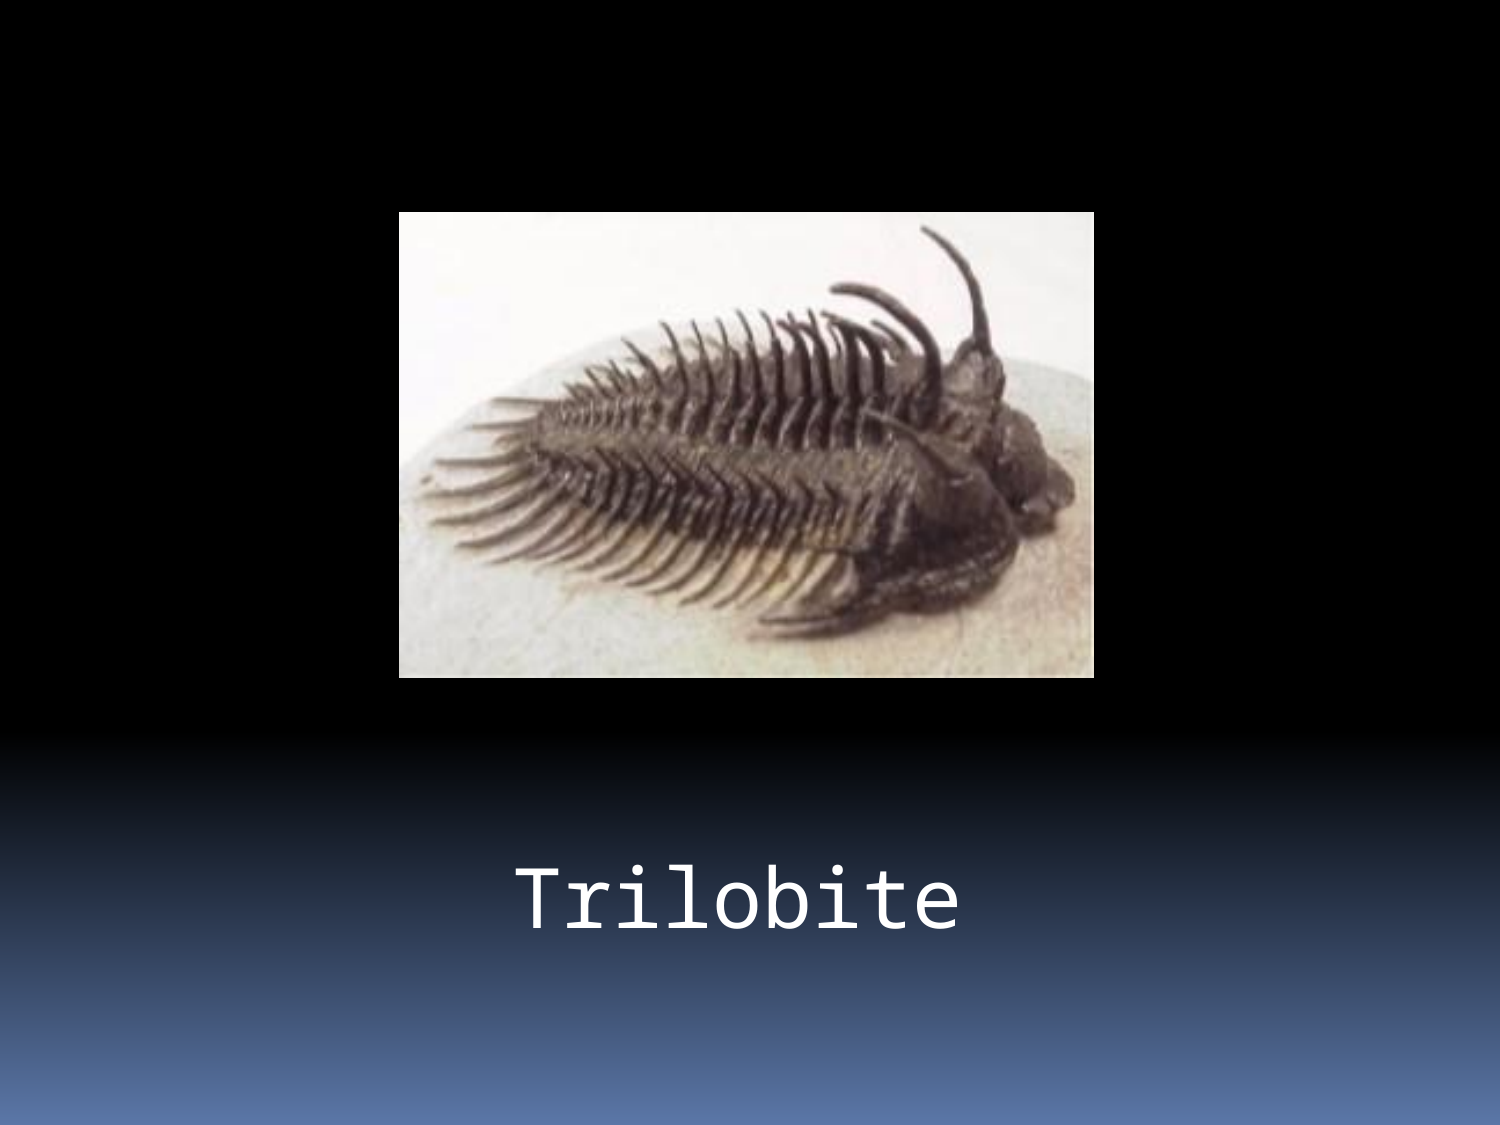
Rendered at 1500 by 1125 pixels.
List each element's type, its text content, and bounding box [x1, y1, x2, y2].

picture [399, 211, 1095, 678]
text_box Trilobite [312, 837, 1163, 953]
